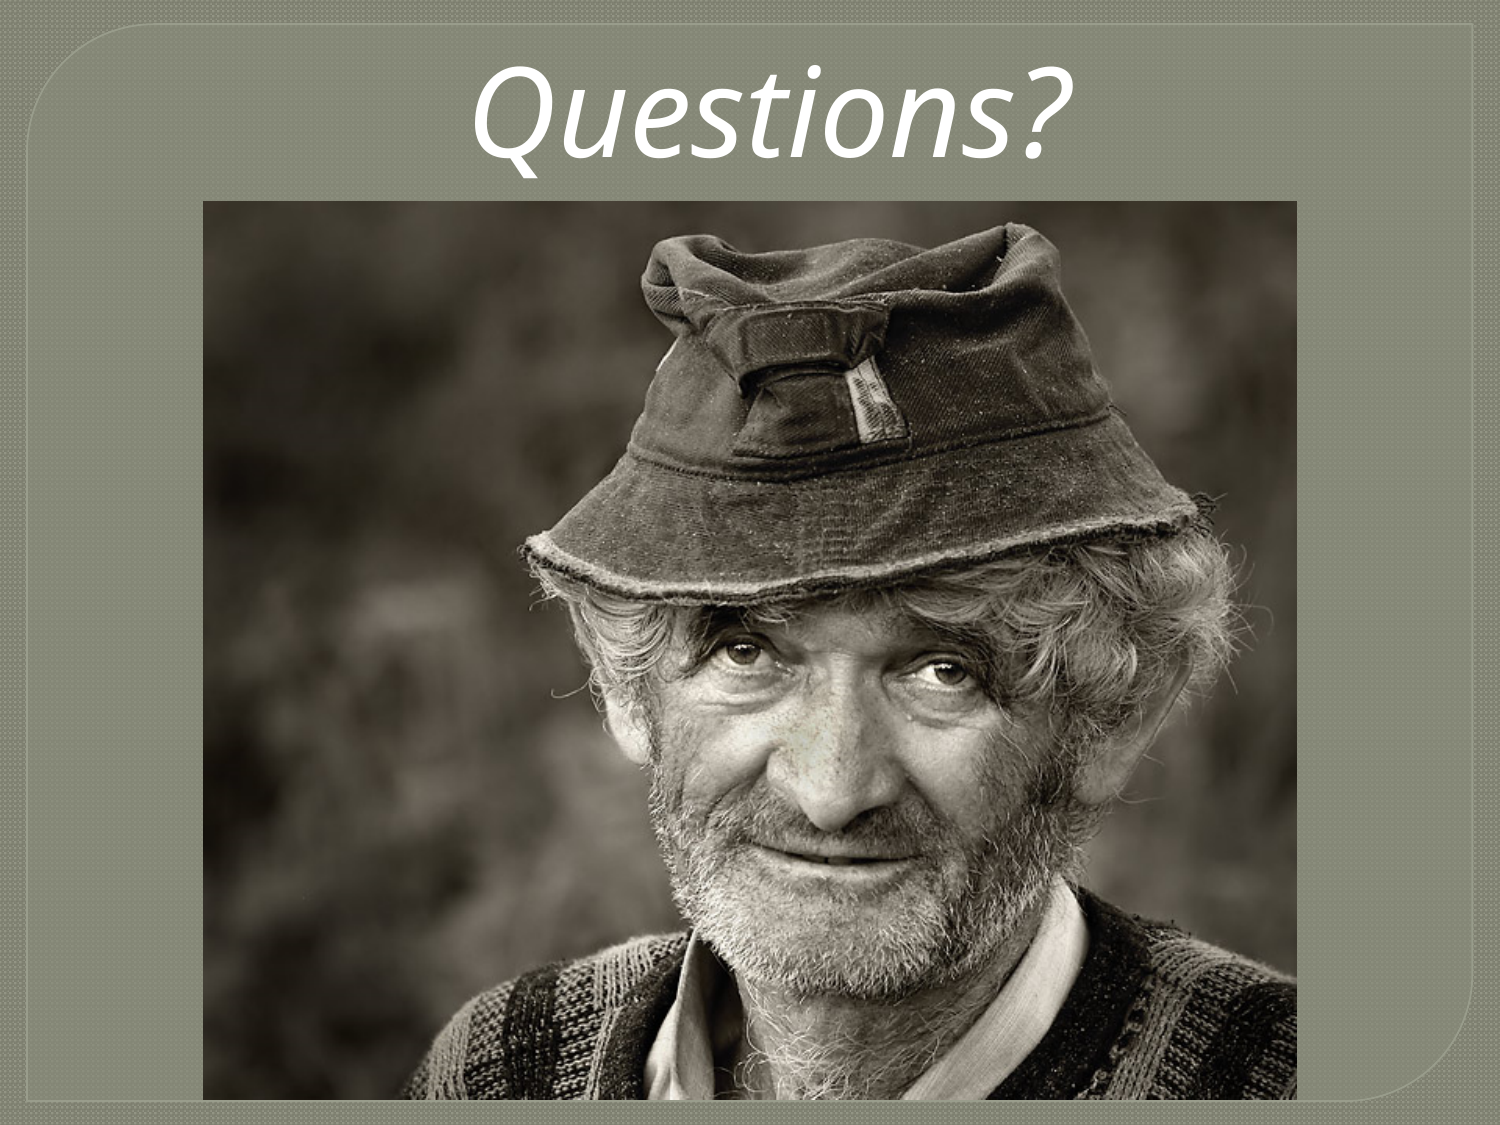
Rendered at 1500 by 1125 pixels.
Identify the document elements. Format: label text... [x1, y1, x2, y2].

picture [202, 201, 1298, 1101]
text_box Questions? [249, 24, 1288, 190]
